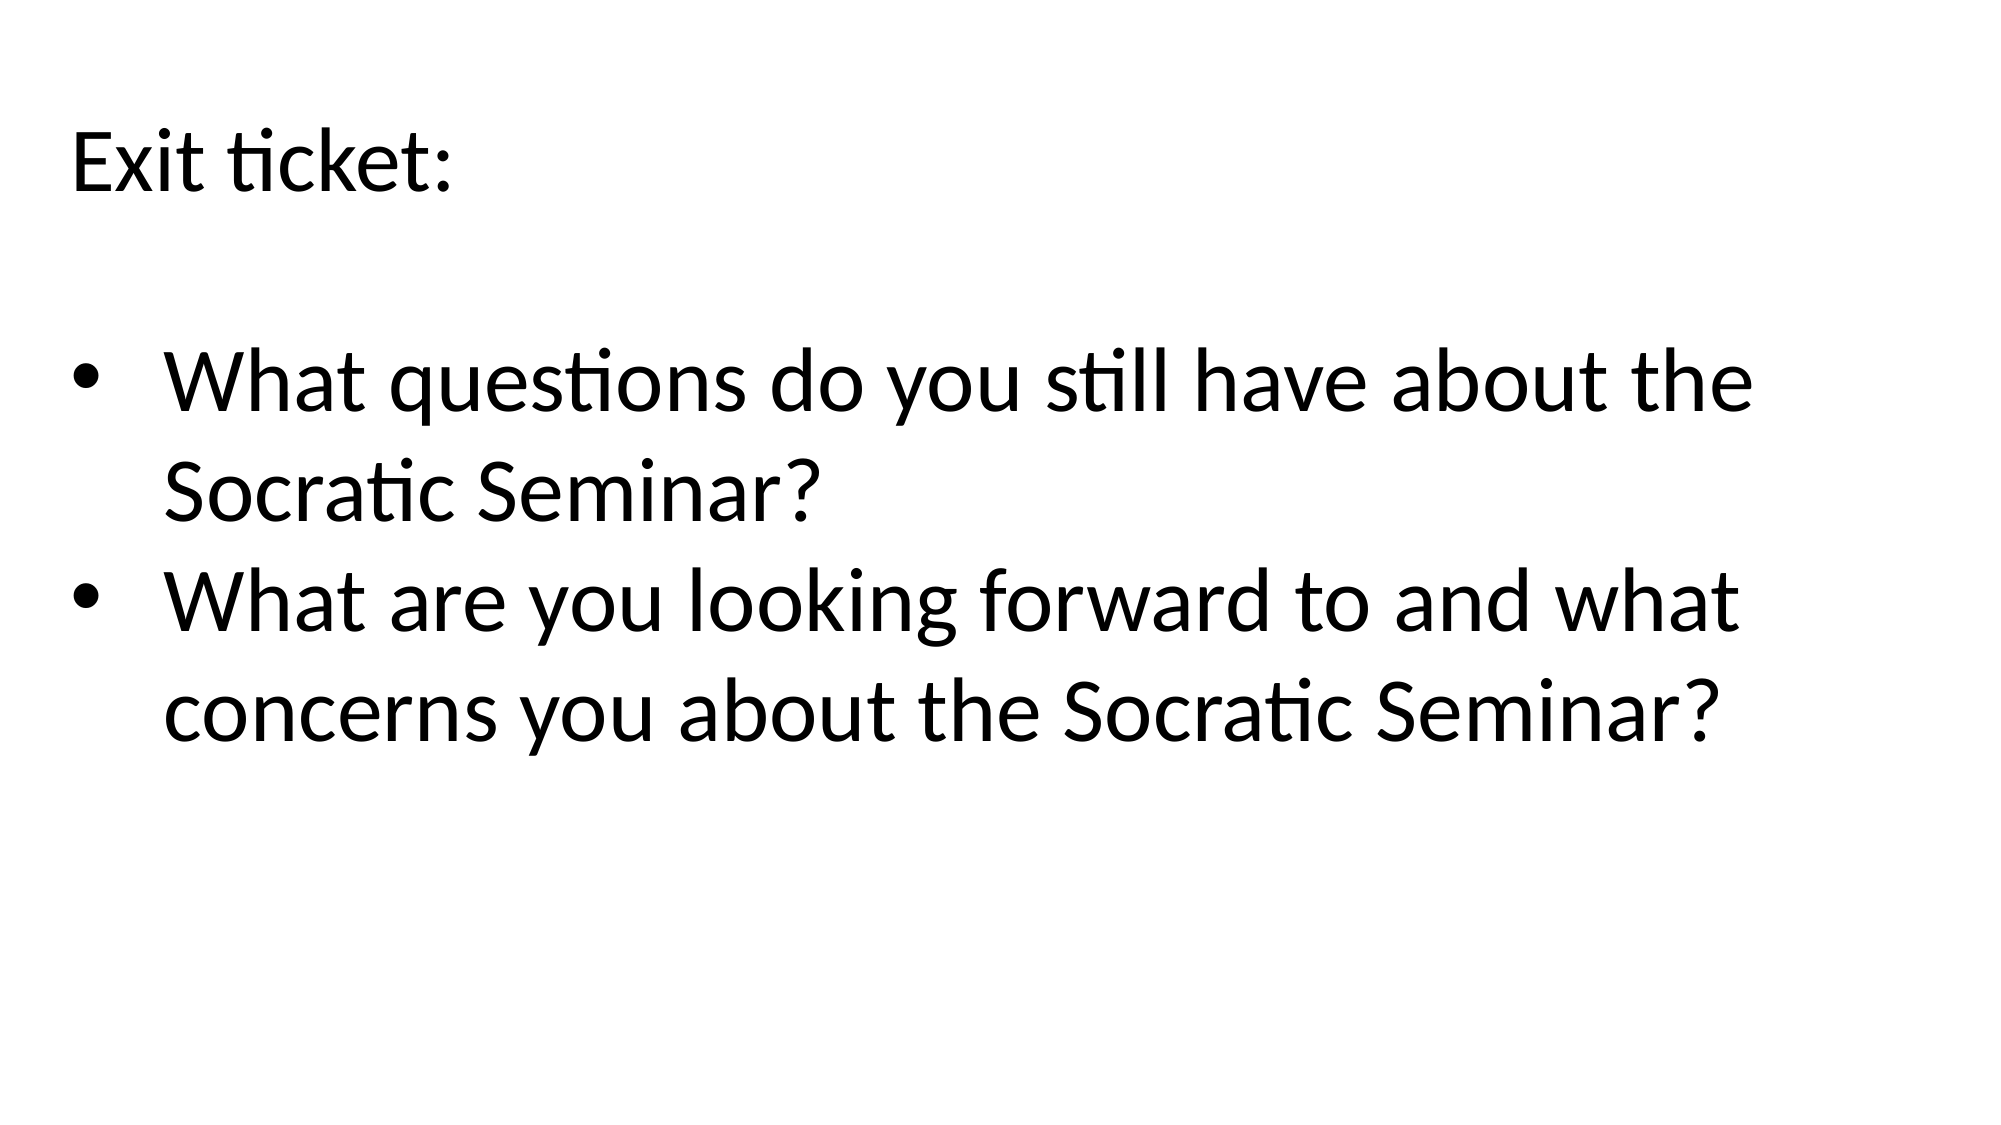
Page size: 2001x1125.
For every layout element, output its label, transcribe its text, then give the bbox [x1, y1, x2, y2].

text_box Exit ticket: What questions do you still have about the Socratic Seminar? What are you looking forward to and what concerns you about the Socratic Seminar? [55, 92, 1796, 767]
